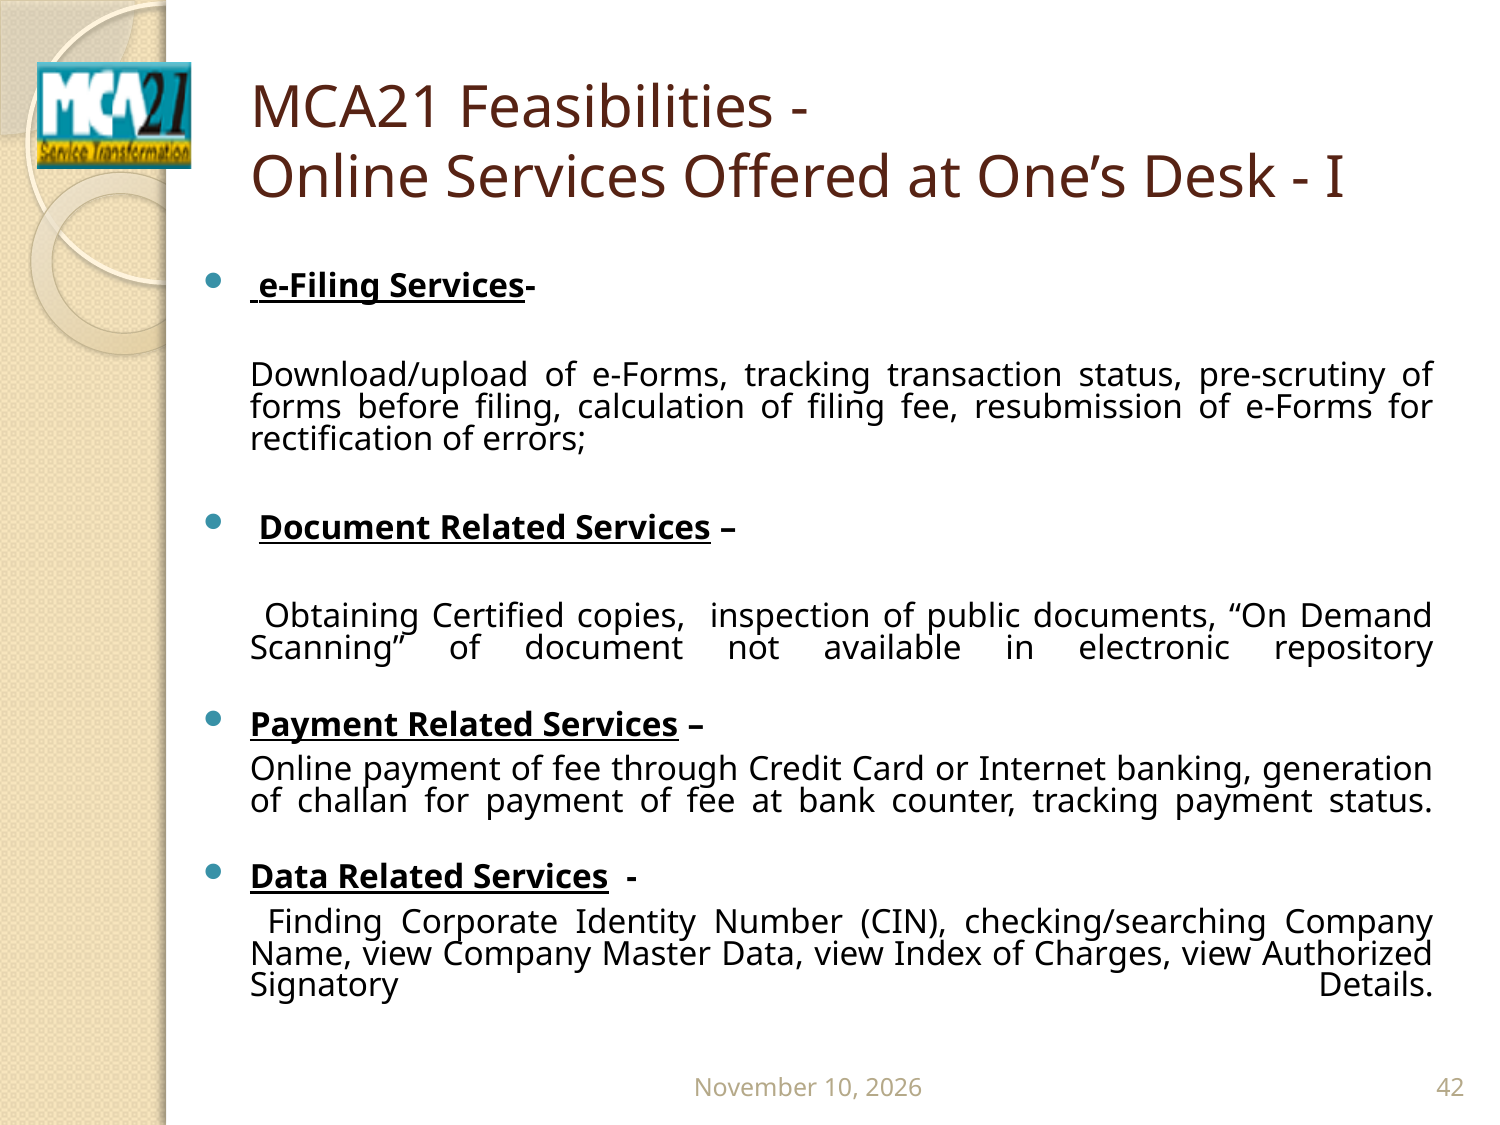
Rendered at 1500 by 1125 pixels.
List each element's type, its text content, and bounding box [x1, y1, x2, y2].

list e-Filing Services- Download/upload of e-Forms, tracking transaction status, pre-scrutiny of forms before filing, calculation of filing fee, resubmission of e-Forms for rectification of errors; Document Related Services – Obtaining Certified copies, inspection of public documents, “On Demand Scanning” of document not available in electronic repository Payment Related Services – Online payment of fee through Credit Card or Internet banking, generation of challan for payment of fee at bank counter, tracking payment status. Data Related Services - Finding Corporate Identity Number (CIN), checking/searching Company Name, view Company Master Data, view Index of Charges, view Authorized Signatory Details. [174, 212, 1450, 1050]
title MCA21 Feasibilities - Online Services Offered at One’s Desk - I [235, 45, 1466, 233]
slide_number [587, 1050, 938, 1113]
picture [37, 62, 193, 169]
slide_number 42 [1413, 1034, 1488, 1113]
